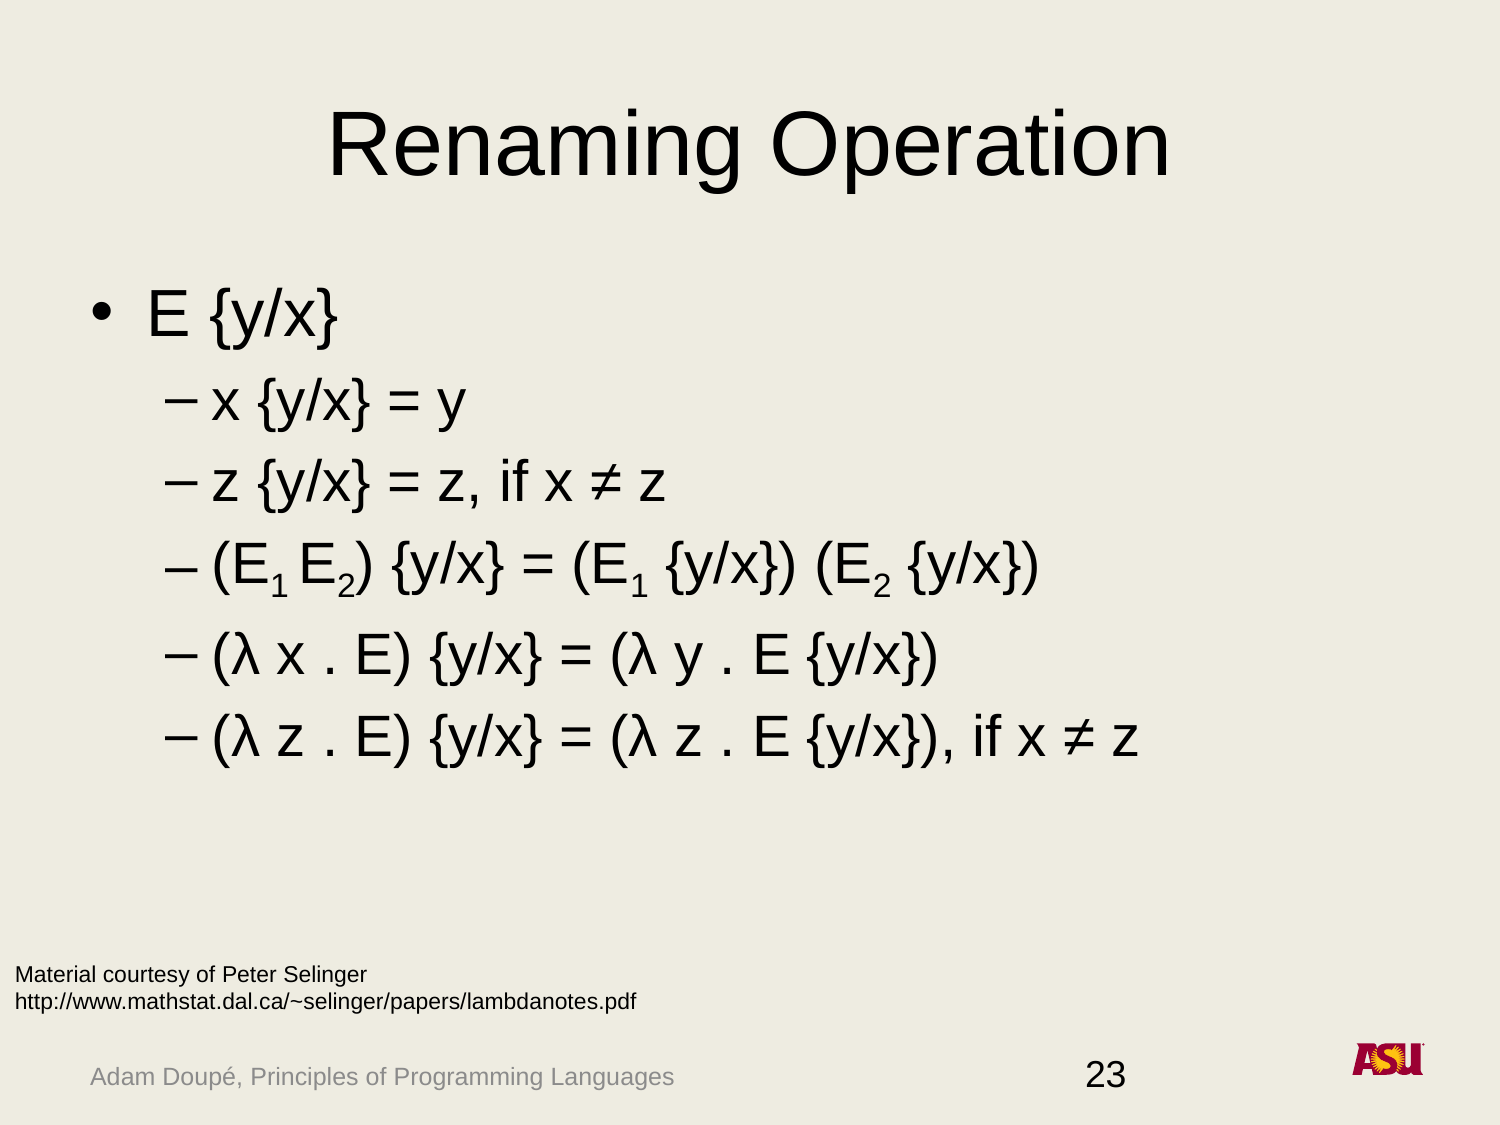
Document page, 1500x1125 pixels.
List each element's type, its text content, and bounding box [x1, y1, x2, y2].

list E {y/x} x {y/x} = y z {y/x} = z, if x ≠ z (E1 E2) {y/x} = (E1 {y/x}) (E2 {y/x}) (λ x . E) {y/x} = (λ y . E {y/x}) (λ z . E) {y/x} = (λ z . E {y/x}), if x ≠ z [75, 262, 1425, 1005]
text_box Material courtesy of Peter Selinger http://www.mathstat.dal.ca/~selinger/papers/lambdanotes.pdf [0, 951, 1376, 1022]
slide_number 23 [1070, 1042, 1421, 1103]
title Renaming Operation [75, 45, 1425, 233]
